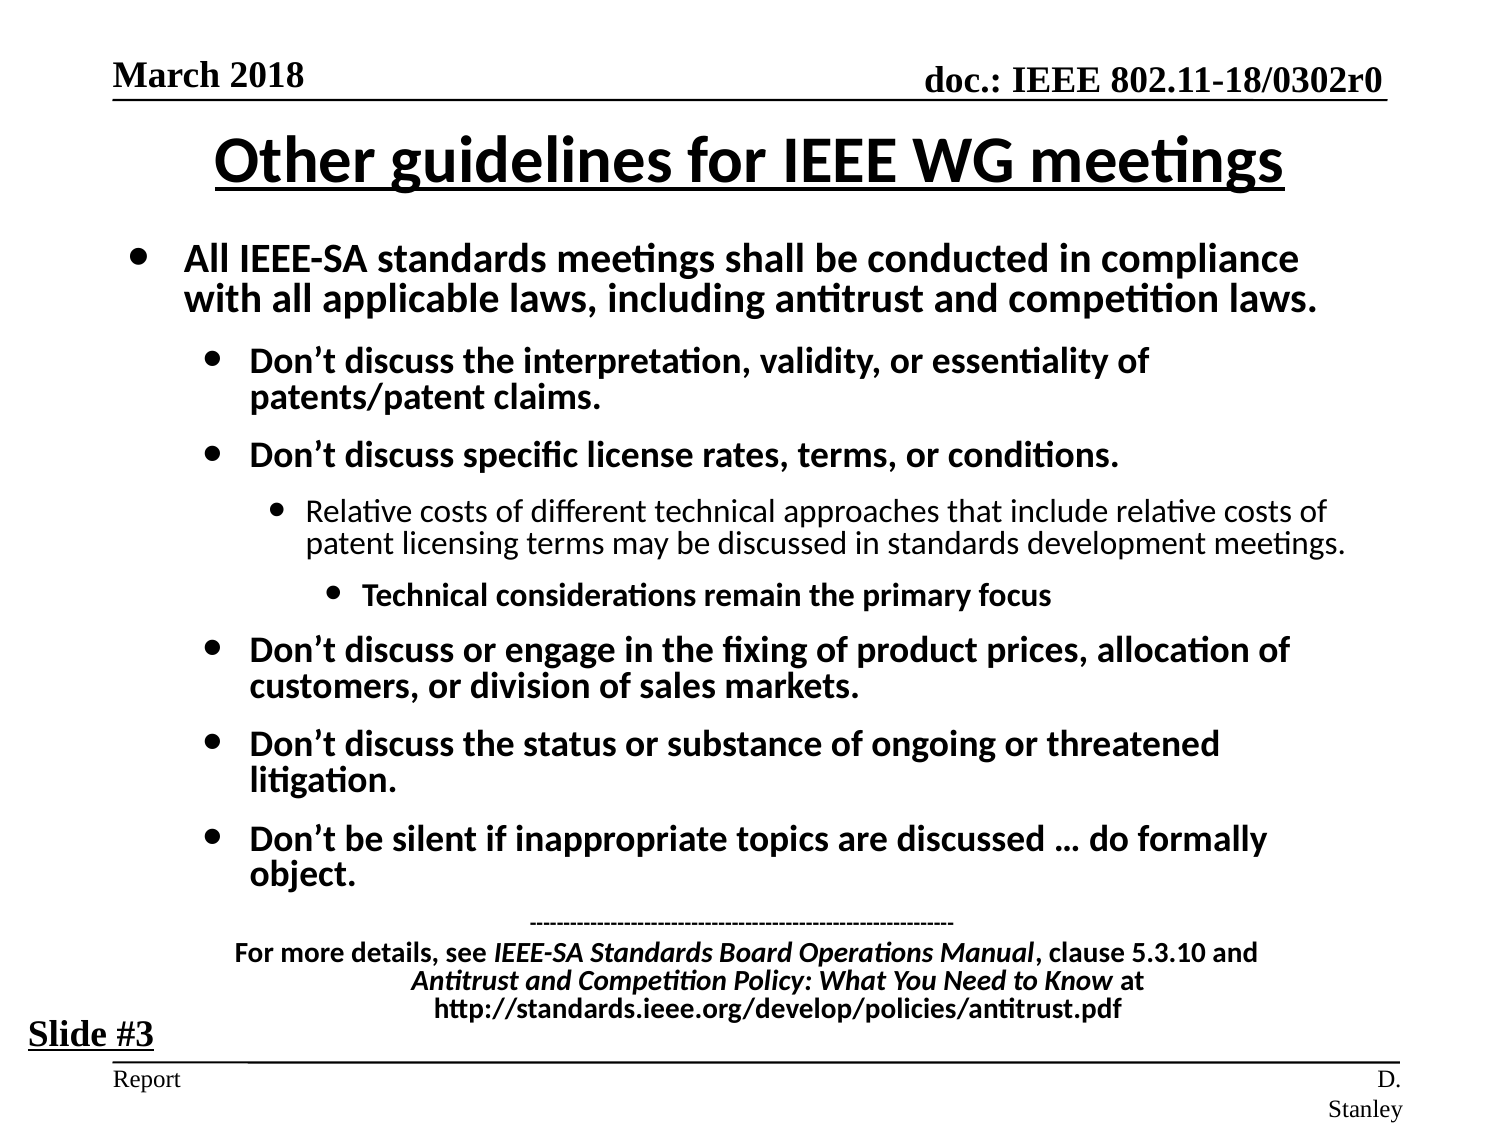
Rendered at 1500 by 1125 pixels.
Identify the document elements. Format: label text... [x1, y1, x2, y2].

text_box Slide #3 [13, 1001, 170, 1062]
footer D. Stanley, HP Enterprise [1324, 1061, 1402, 1093]
list All IEEE-SA standards meetings shall be conducted in compliance with all applicable laws, including antitrust and competition laws. Don’t discuss the interpretation, validity, or essentiality of patents/patent claims. Don’t discuss specific license rates, terms, or conditions. Relative costs of different technical approaches that include relative costs of patent licensing terms may be discussed in standards development meetings. Technical considerations remain the primary focus Don’t discuss or engage in the fixing of product prices, allocation of customers, or division of sales markets. Don’t discuss the status or substance of ongoing or threatened litigation. Don’t be silent if inappropriate topics are discussed … do formally object. --------------------------------------------------------------- For more details, see IEEE-SA Standards Board Operations Manual, clause 5.3.10 and Antitrust and Competition Policy: What You Need to Know at http://standards.ieee.org/develop/policies/antitrust.pdf [112, 232, 1388, 909]
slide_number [112, 49, 401, 96]
title Other guidelines for IEEE WG meetings [37, 62, 1463, 251]
